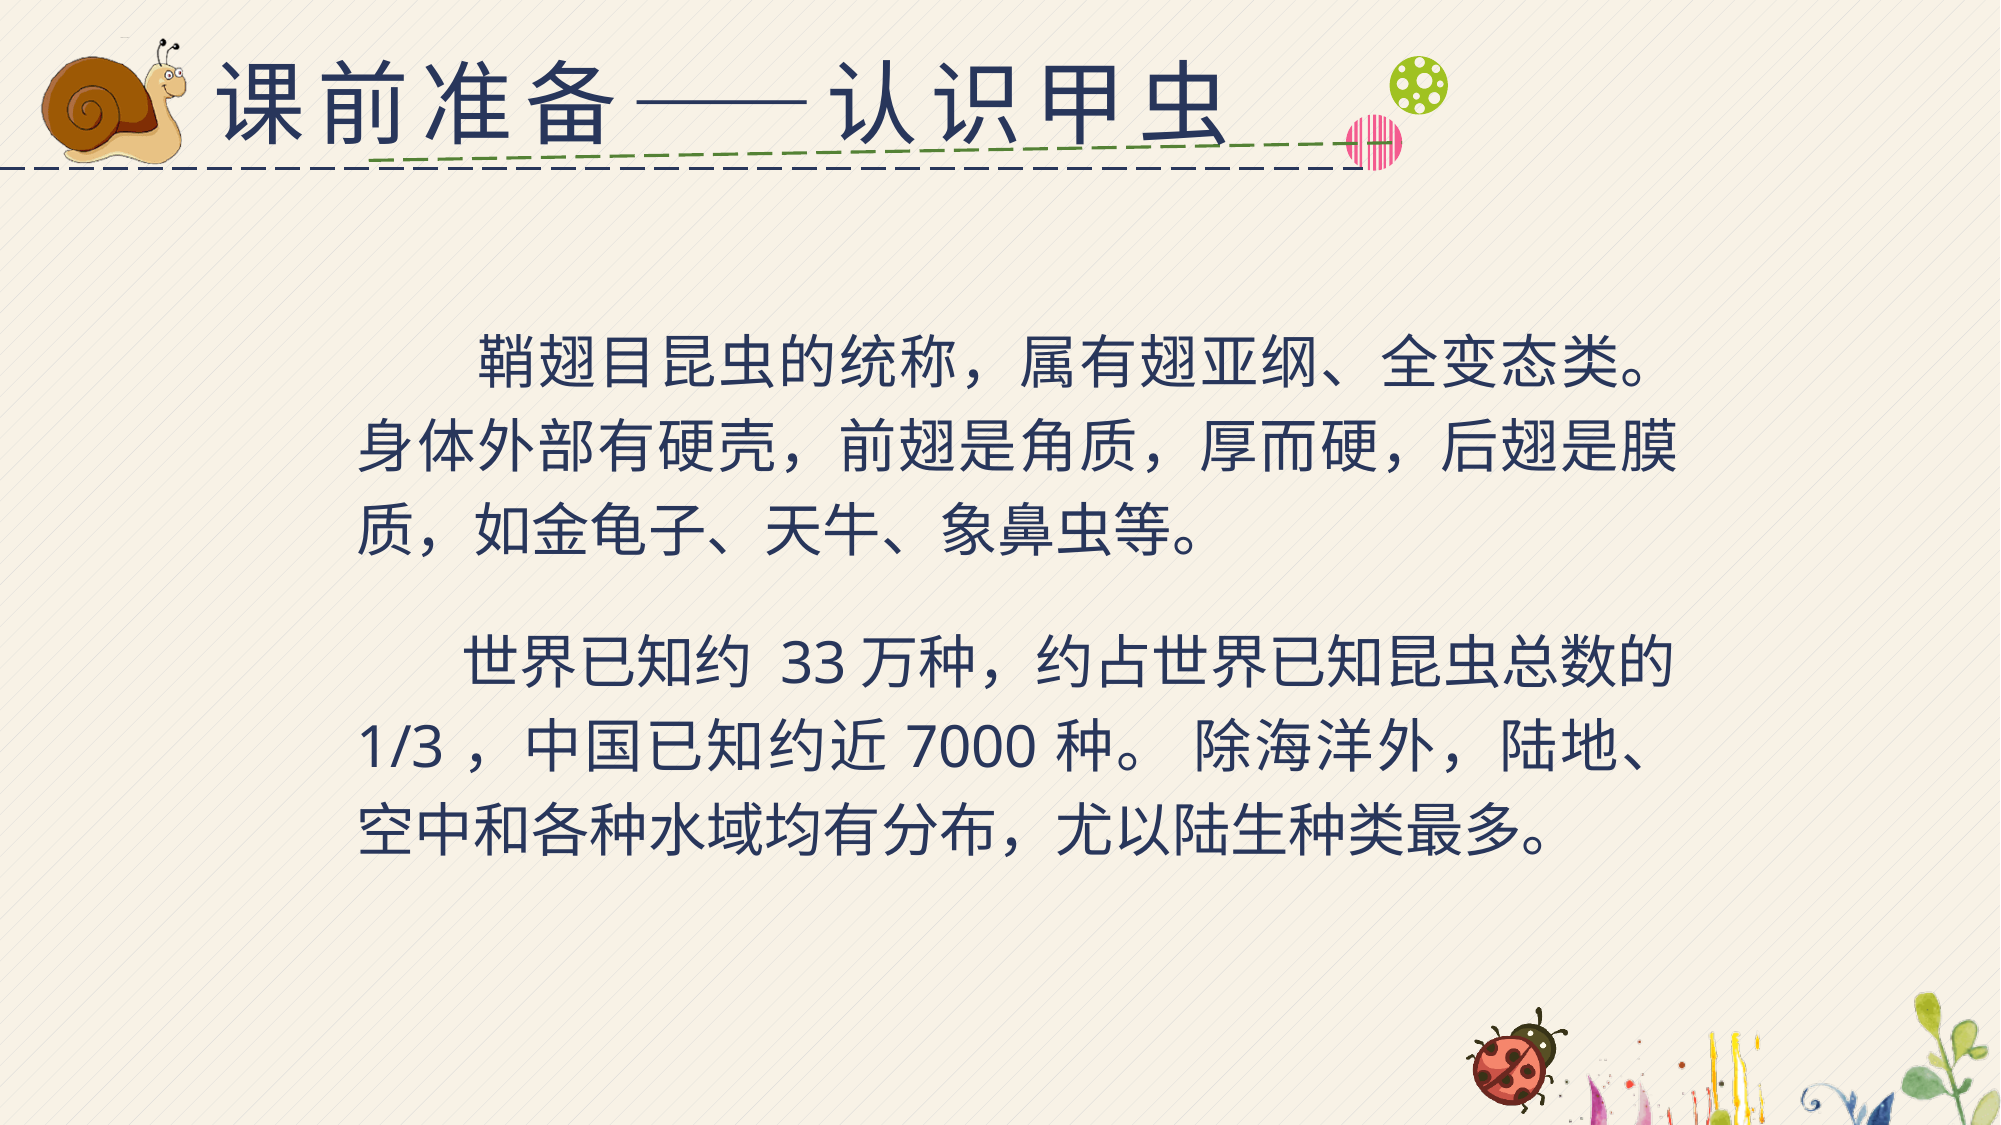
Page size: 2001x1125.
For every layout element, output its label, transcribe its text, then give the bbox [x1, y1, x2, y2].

picture [1374, 827, 2001, 1125]
text_box [1353, 115, 1364, 170]
text_box [1366, 113, 1371, 141]
picture [39, 37, 189, 171]
text_box [1372, 113, 1387, 141]
text_box [1366, 143, 1371, 172]
text_box 世界已知约 33万种，约占世界已知昆虫总数的1/3，中国已知约近7000种。 除海洋外，陆地、空中和各种水域均有分布，尤以陆生种类最多。 [342, 603, 1696, 871]
text_box 鞘翅目昆虫的统称，属有翅亚纲、全变态类。身体外部有硬壳，前翅是角质，厚而硬，后翅是膜质，如金龟子、天牛、象鼻虫等。 [342, 303, 1696, 571]
text_box [1389, 56, 1448, 115]
text_box 课前准备——认识甲虫 [198, 38, 1363, 163]
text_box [368, 142, 1346, 161]
text_box [1372, 145, 1387, 172]
text_box [1388, 117, 1404, 168]
